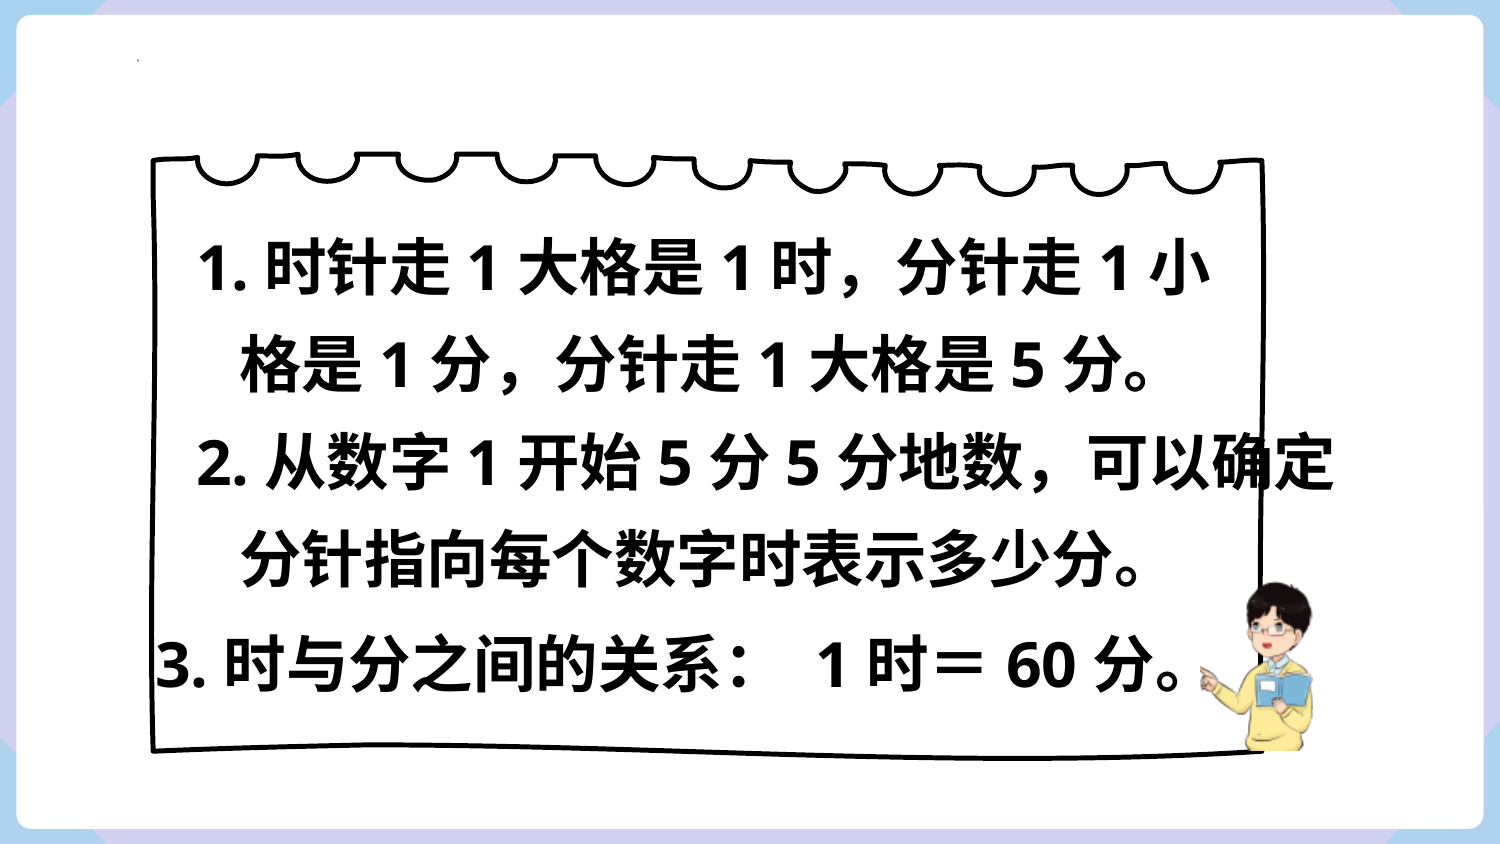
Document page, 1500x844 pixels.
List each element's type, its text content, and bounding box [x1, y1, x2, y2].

text_box 1.时针走1大格是1时，分针走1小 格是1分，分针走1大格是5分。 2.从数字1开始5分5分地数，可以确定 分针指向每个数字时表示多少分。 [1316, 198, 1352, 603]
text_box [147, 154, 1316, 771]
text_box 3.时与分之间的关系： 1时＝60分。 [140, 595, 147, 708]
